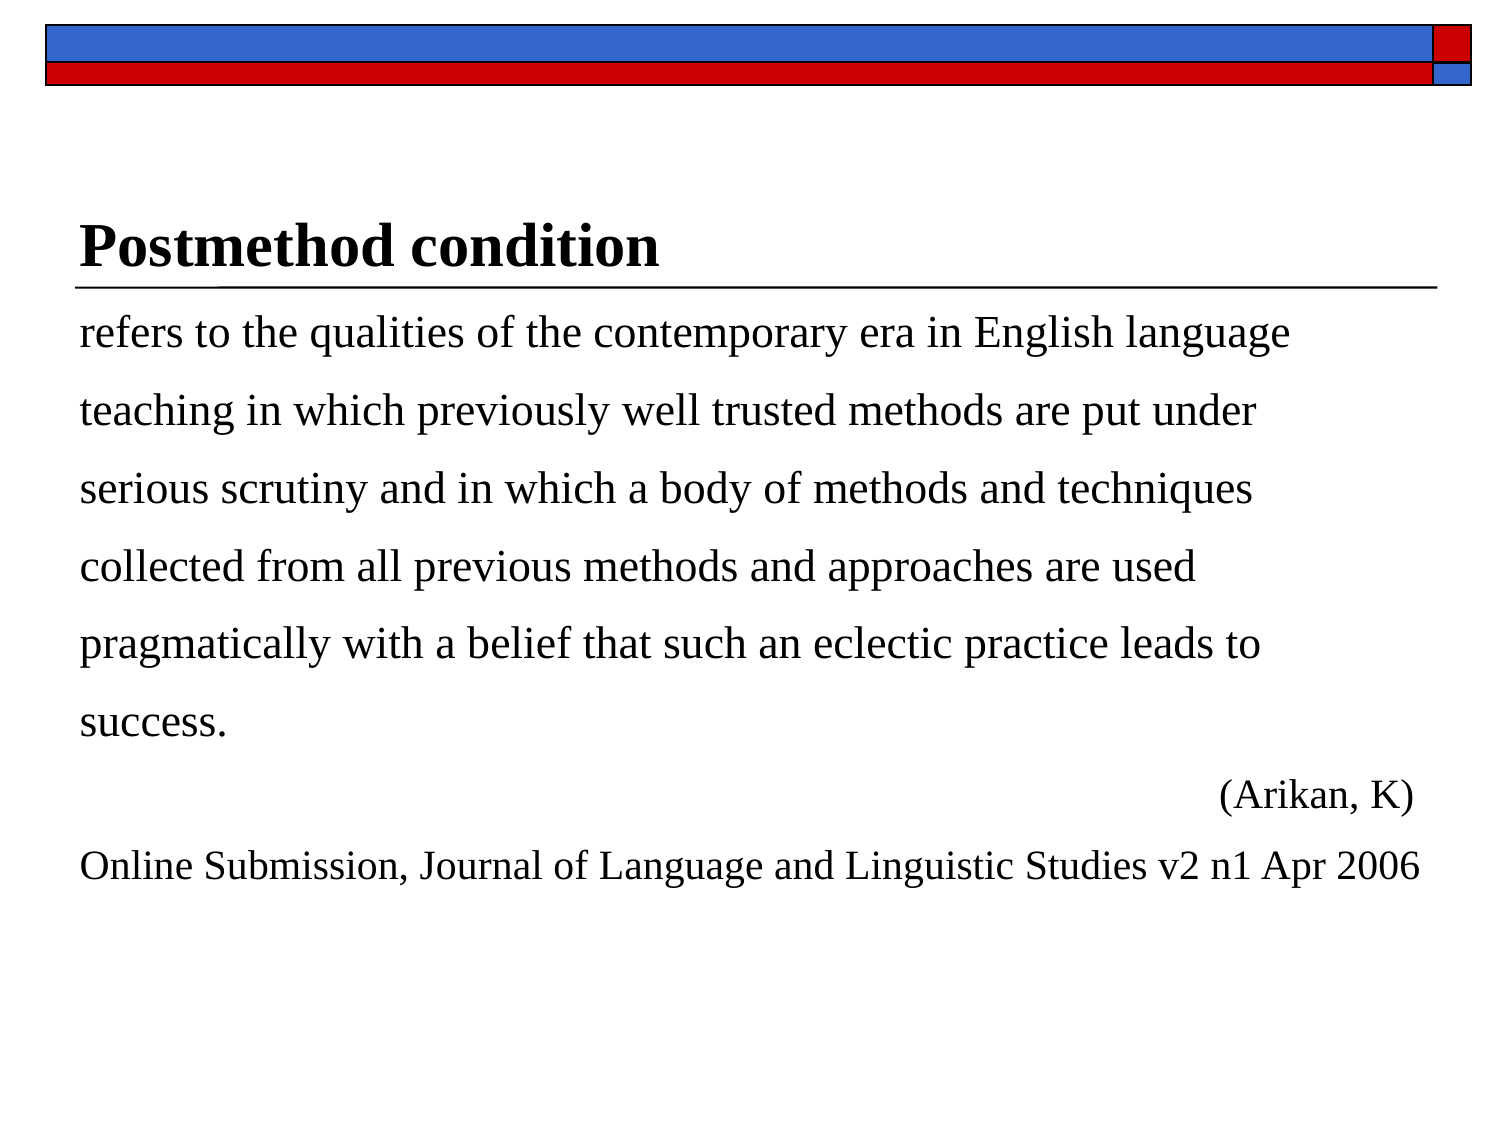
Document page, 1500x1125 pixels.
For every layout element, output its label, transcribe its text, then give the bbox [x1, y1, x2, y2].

text_box Postmethod condition refers to the qualities of the contemporary era in English language teaching in which previously well trusted methods are put under serious scrutiny and in which a body of methods and techniques collected from all previous methods and approaches are used pragmatically with a belief that such an eclectic practice leads to success. (Arikan, K) Online Submission, Journal of Language and Linguistic Studies v2 n1 Apr 2006 [64, 196, 1440, 966]
